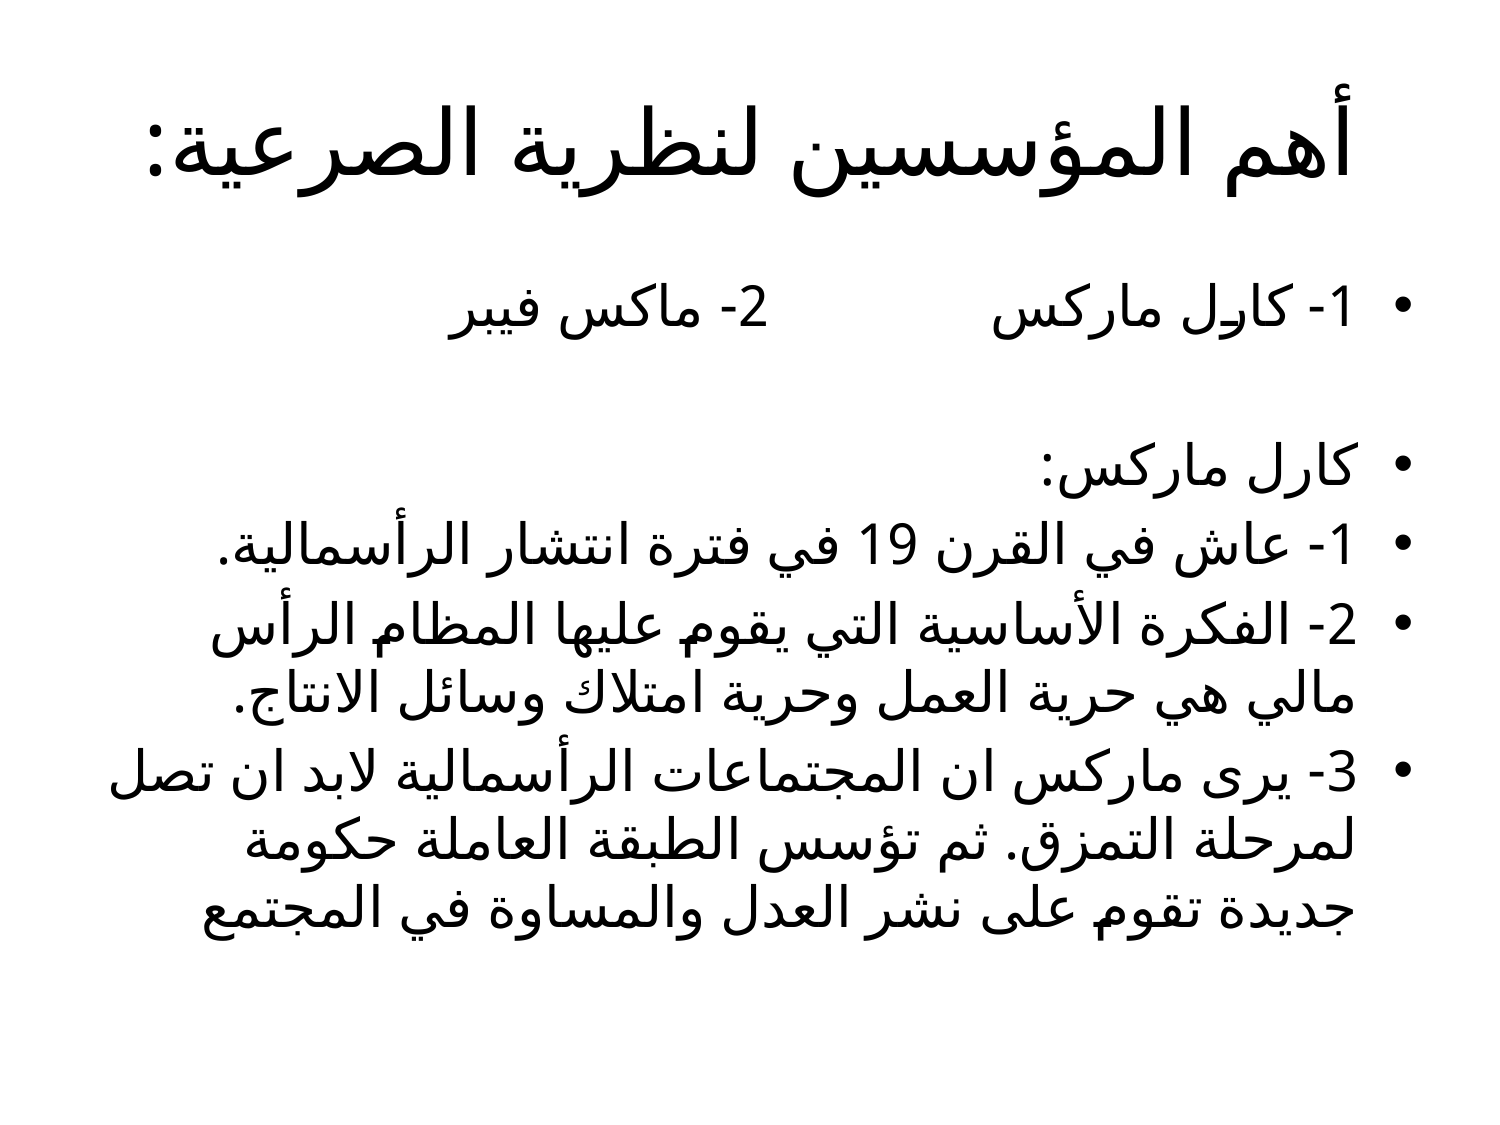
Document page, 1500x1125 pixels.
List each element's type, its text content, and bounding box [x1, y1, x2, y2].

title أهم المؤسسين لنظرية الصرعية: [75, 45, 1425, 233]
list 1- كارل ماركس 2- ماكس فيبر كارل ماركس: 1- عاش في القرن 19 في فترة انتشار الرأسمالية. 2- الفكرة الأساسية التي يقوم عليها المظام الرأس مالي هي حرية العمل وحرية امتلاك وسائل الانتاج. 3- يرى ماركس ان المجتماعات الرأسمالية لابد ان تصل لمرحلة التمزق. ثم تؤسس الطبقة العاملة حكومة جديدة تقوم على نشر العدل والمساوة في المجتمع [75, 262, 1425, 1005]
